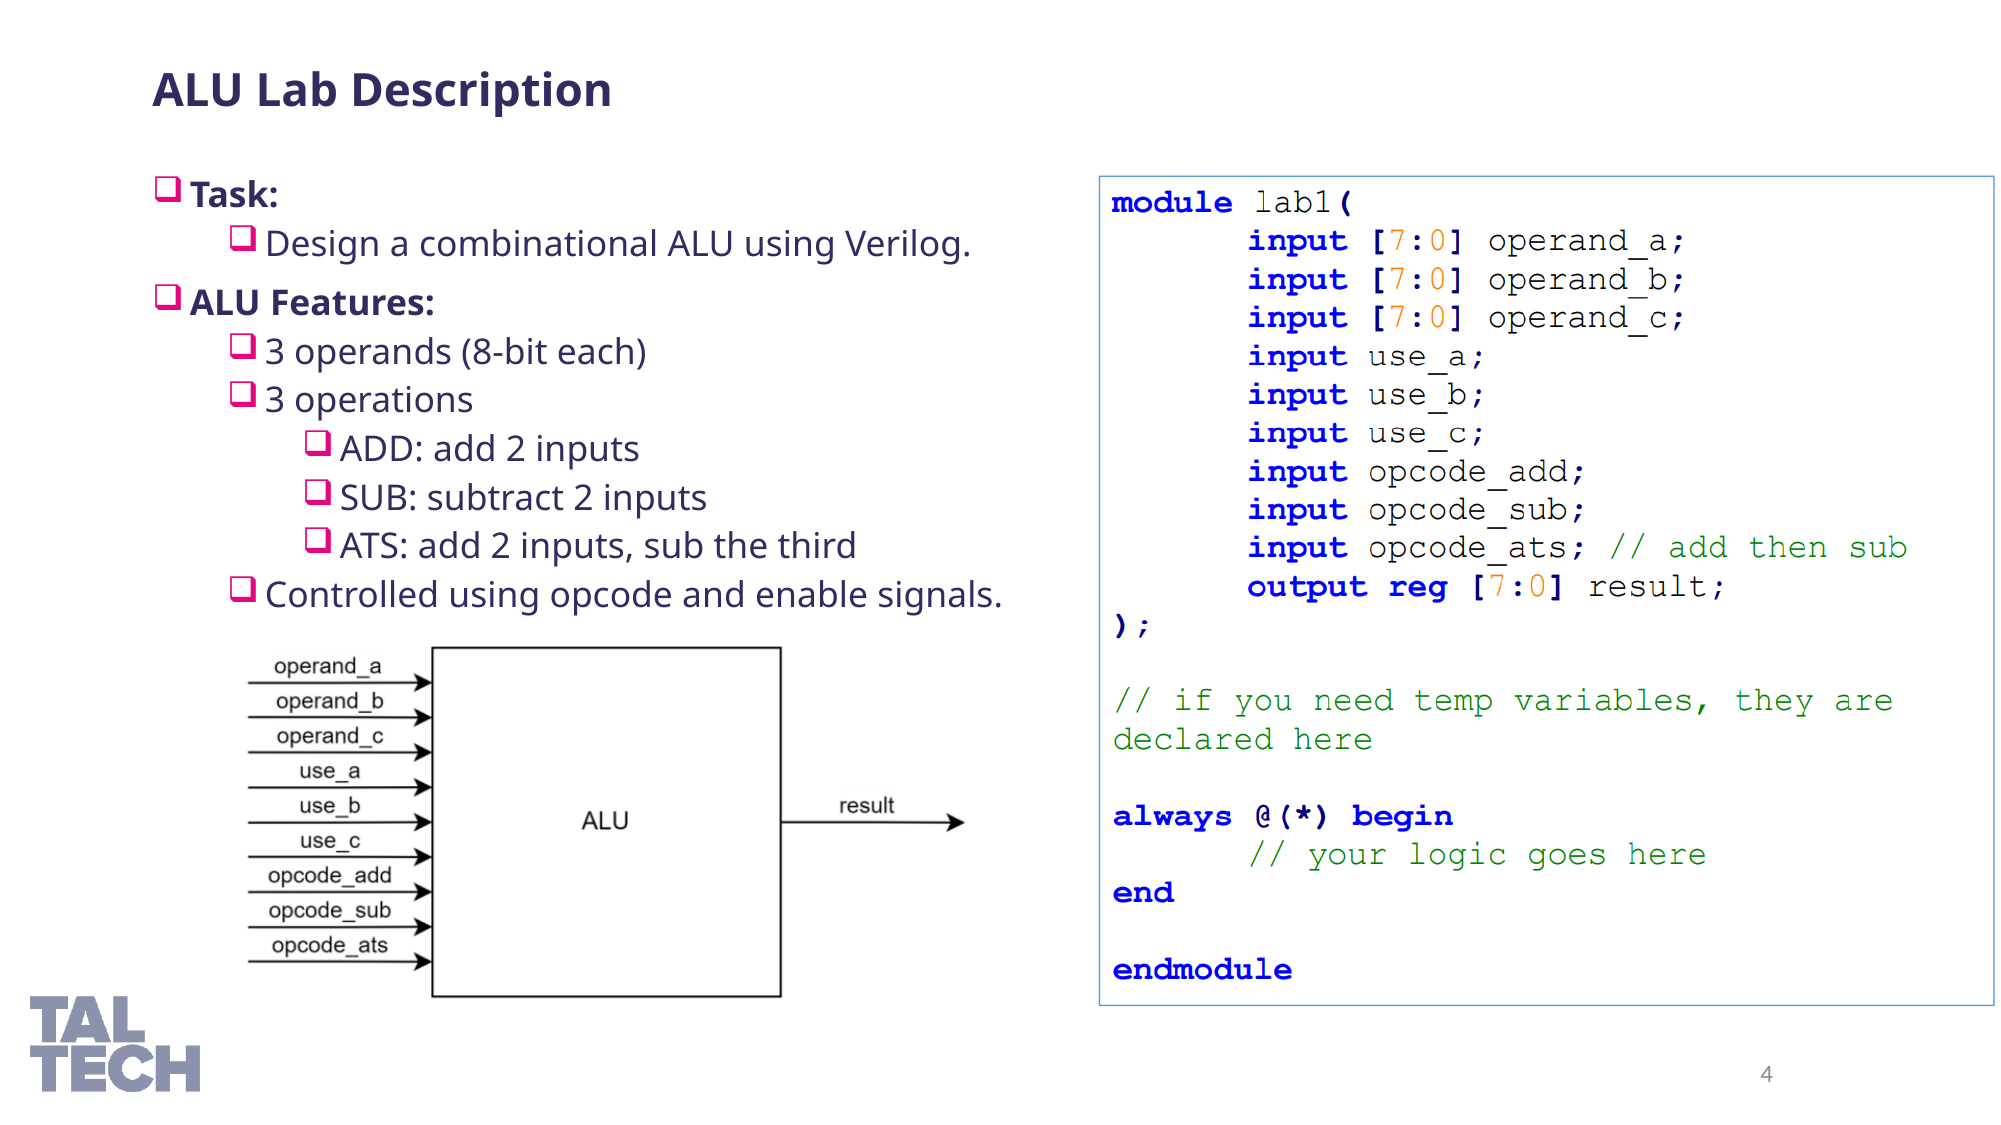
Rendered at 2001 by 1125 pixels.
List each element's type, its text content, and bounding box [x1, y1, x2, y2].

slide_number 4 [1338, 1042, 1789, 1103]
picture [1090, 169, 2000, 1014]
list Task: Design a combinational ALU using Verilog. ALU Features: 3 operands (8-bit each) 3 operations ADD: add 2 inputs SUB: subtract 2 inputs ATS: add 2 inputs, sub the third Controlled using opcode and enable signals. [137, 169, 1090, 1014]
picture [25, 990, 204, 1097]
picture [230, 644, 978, 1014]
title ALU Lab Description [137, 59, 1863, 169]
